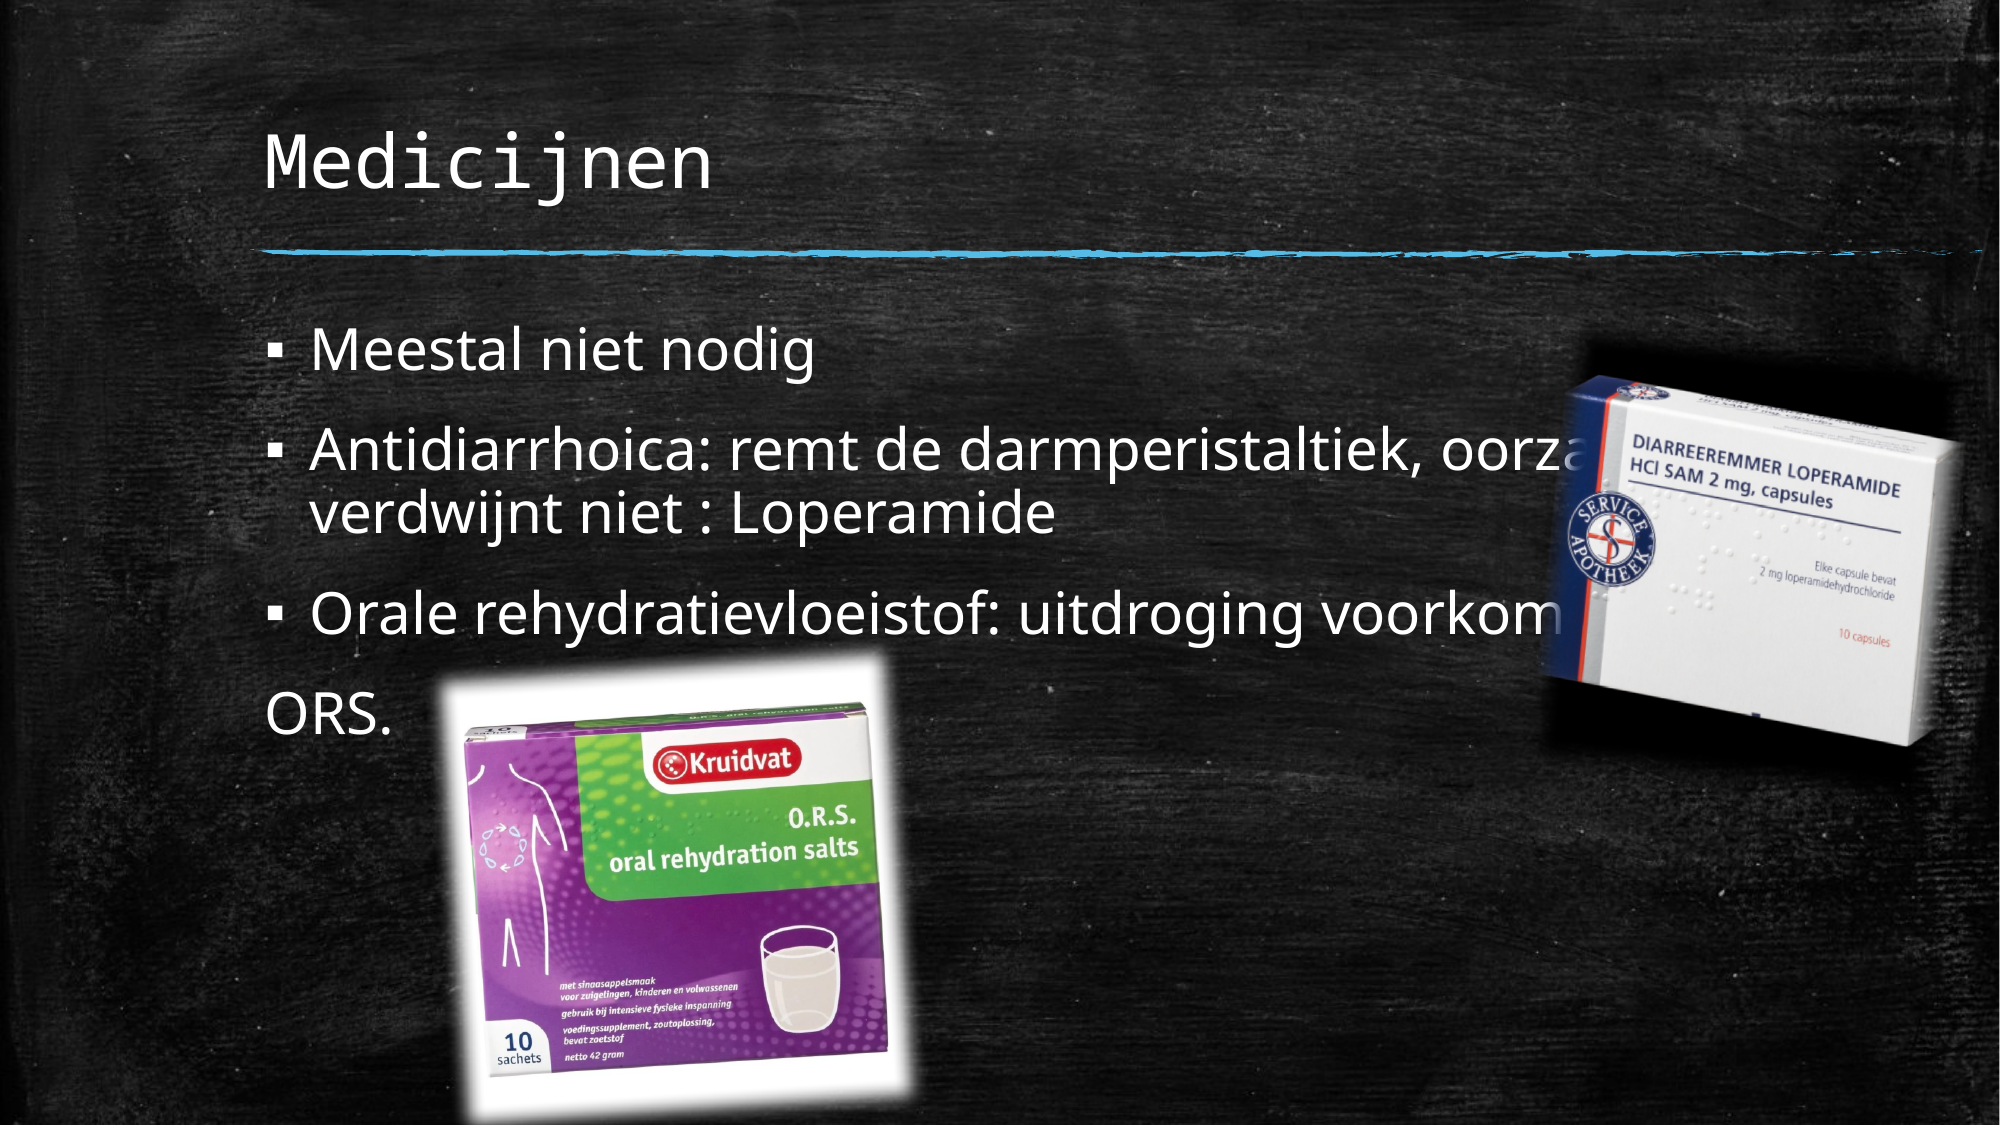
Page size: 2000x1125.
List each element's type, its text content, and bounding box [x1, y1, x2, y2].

list Meestal niet nodig Antidiarrhoica: remt de darmperistaltiek, oorzaak verdwijnt niet : Loperamide Orale rehydratievloeistof: uitdroging voorkomen: ORS. [249, 312, 1750, 1013]
title Medicijnen [249, 45, 1750, 213]
picture [1540, 332, 1959, 793]
picture [436, 648, 916, 1125]
